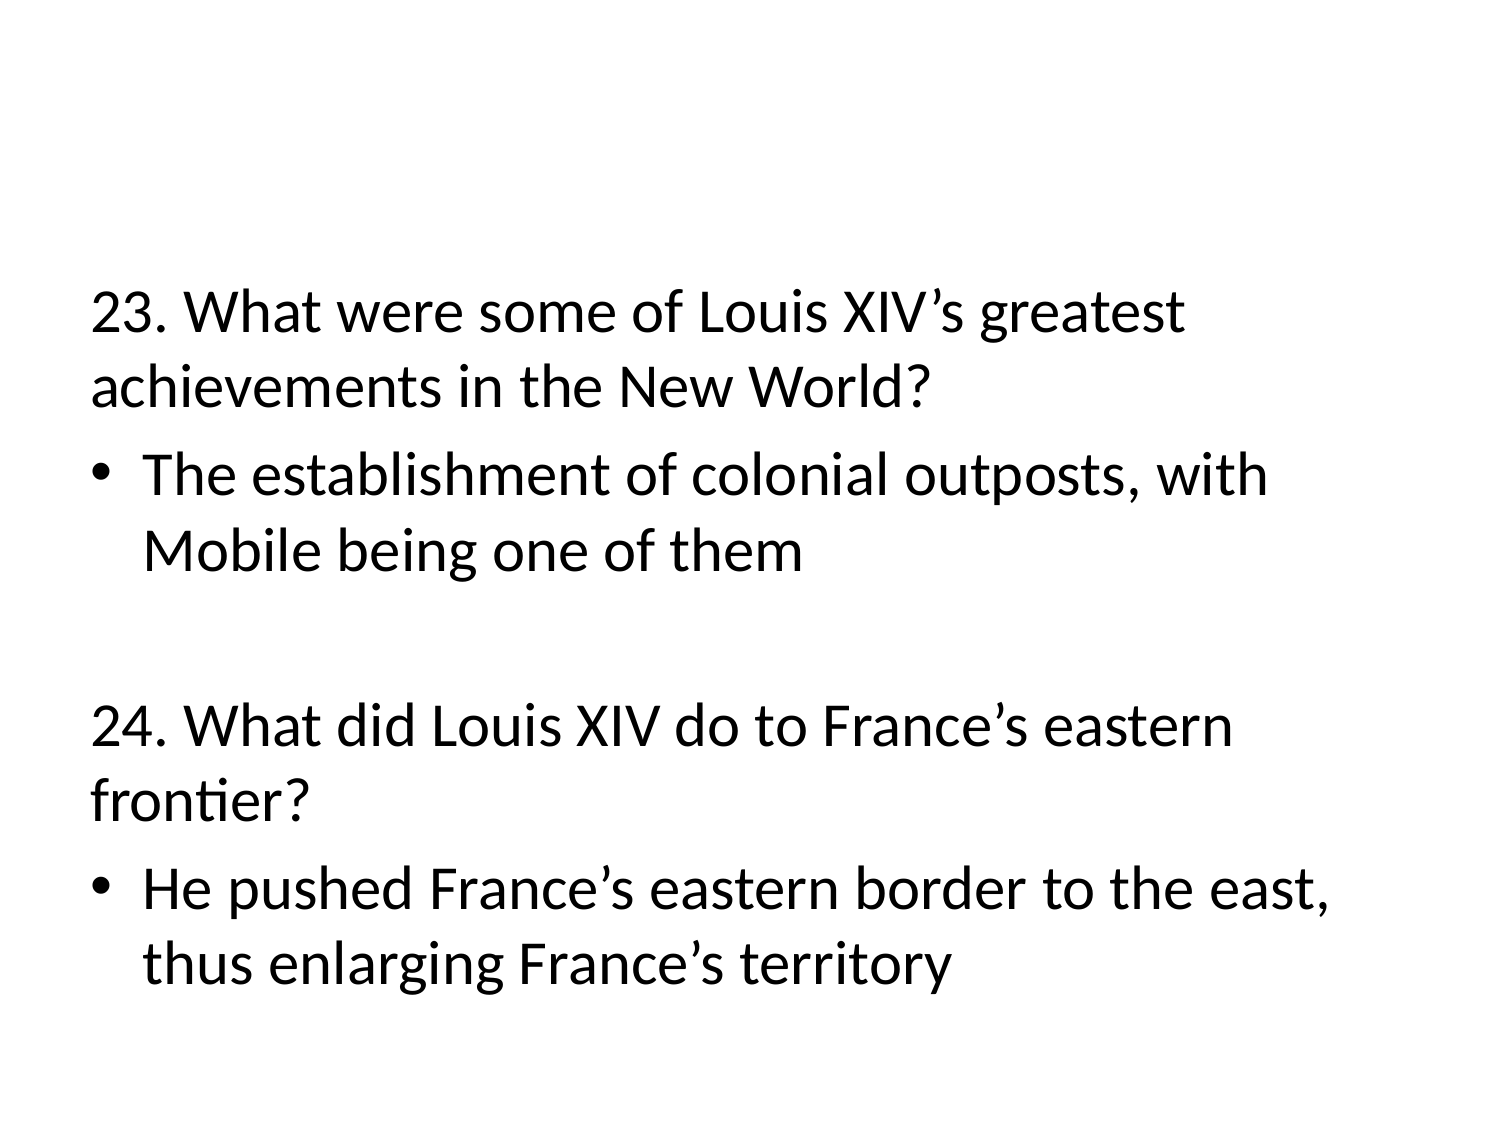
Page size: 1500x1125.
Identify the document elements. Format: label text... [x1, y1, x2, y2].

list 23. What were some of Louis XIV’s greatest achievements in the New World? The establishment of colonial outposts, with Mobile being one of them 24. What did Louis XIV do to France’s eastern frontier? He pushed France’s eastern border to the east, thus enlarging France’s territory [75, 262, 1425, 1005]
